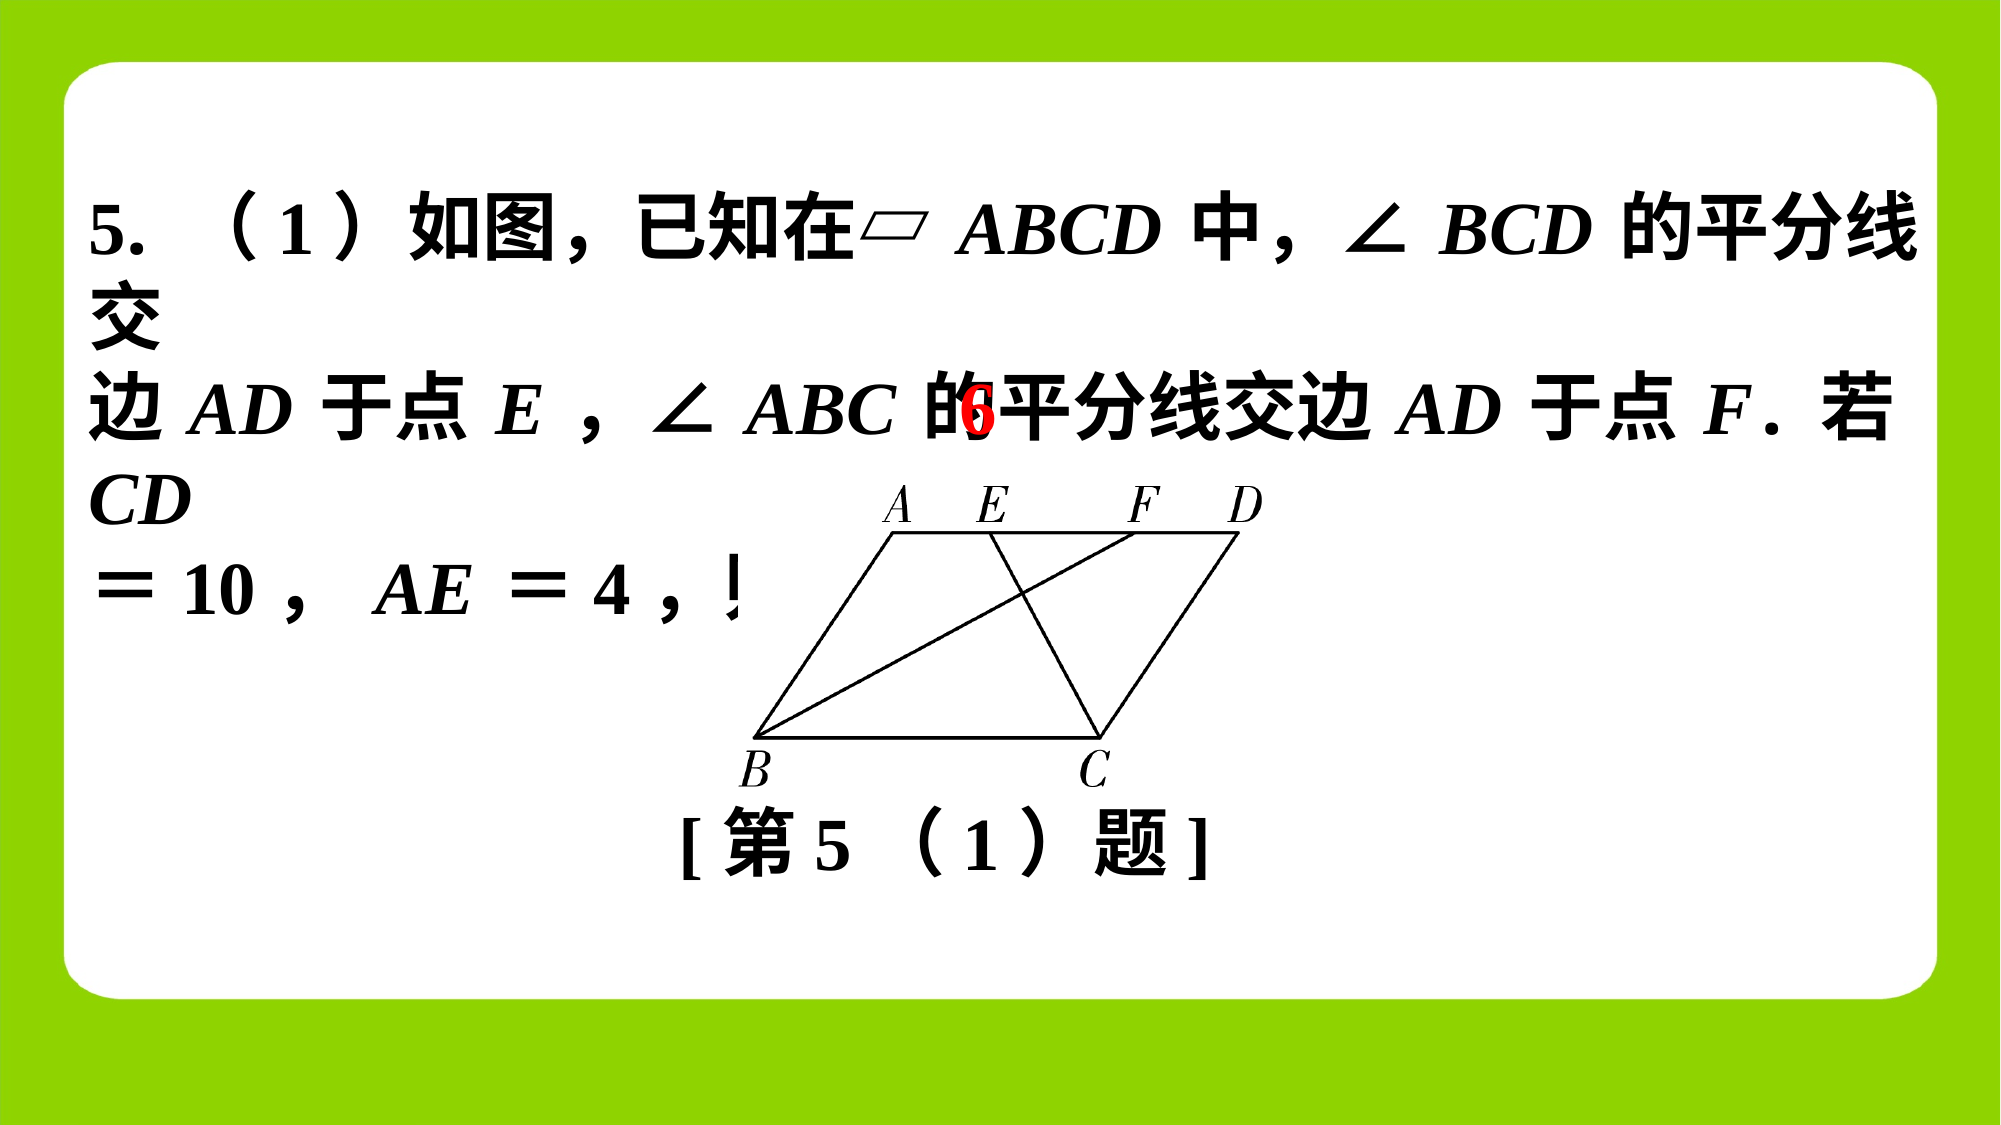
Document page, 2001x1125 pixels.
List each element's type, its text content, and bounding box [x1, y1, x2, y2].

picture [0, 0, 2001, 1125]
text_box [第5（1）题] [737, 795, 1321, 887]
text_box 6 [944, 352, 1087, 458]
text_box 5. （1）如图，已知在▱ABCD中，∠BCD的平分线交 边AD于点E，∠ABC的平分线交边AD于点F. 若CD ＝10，AE＝4，则EF＝ ⁠； [88, 179, 1974, 453]
